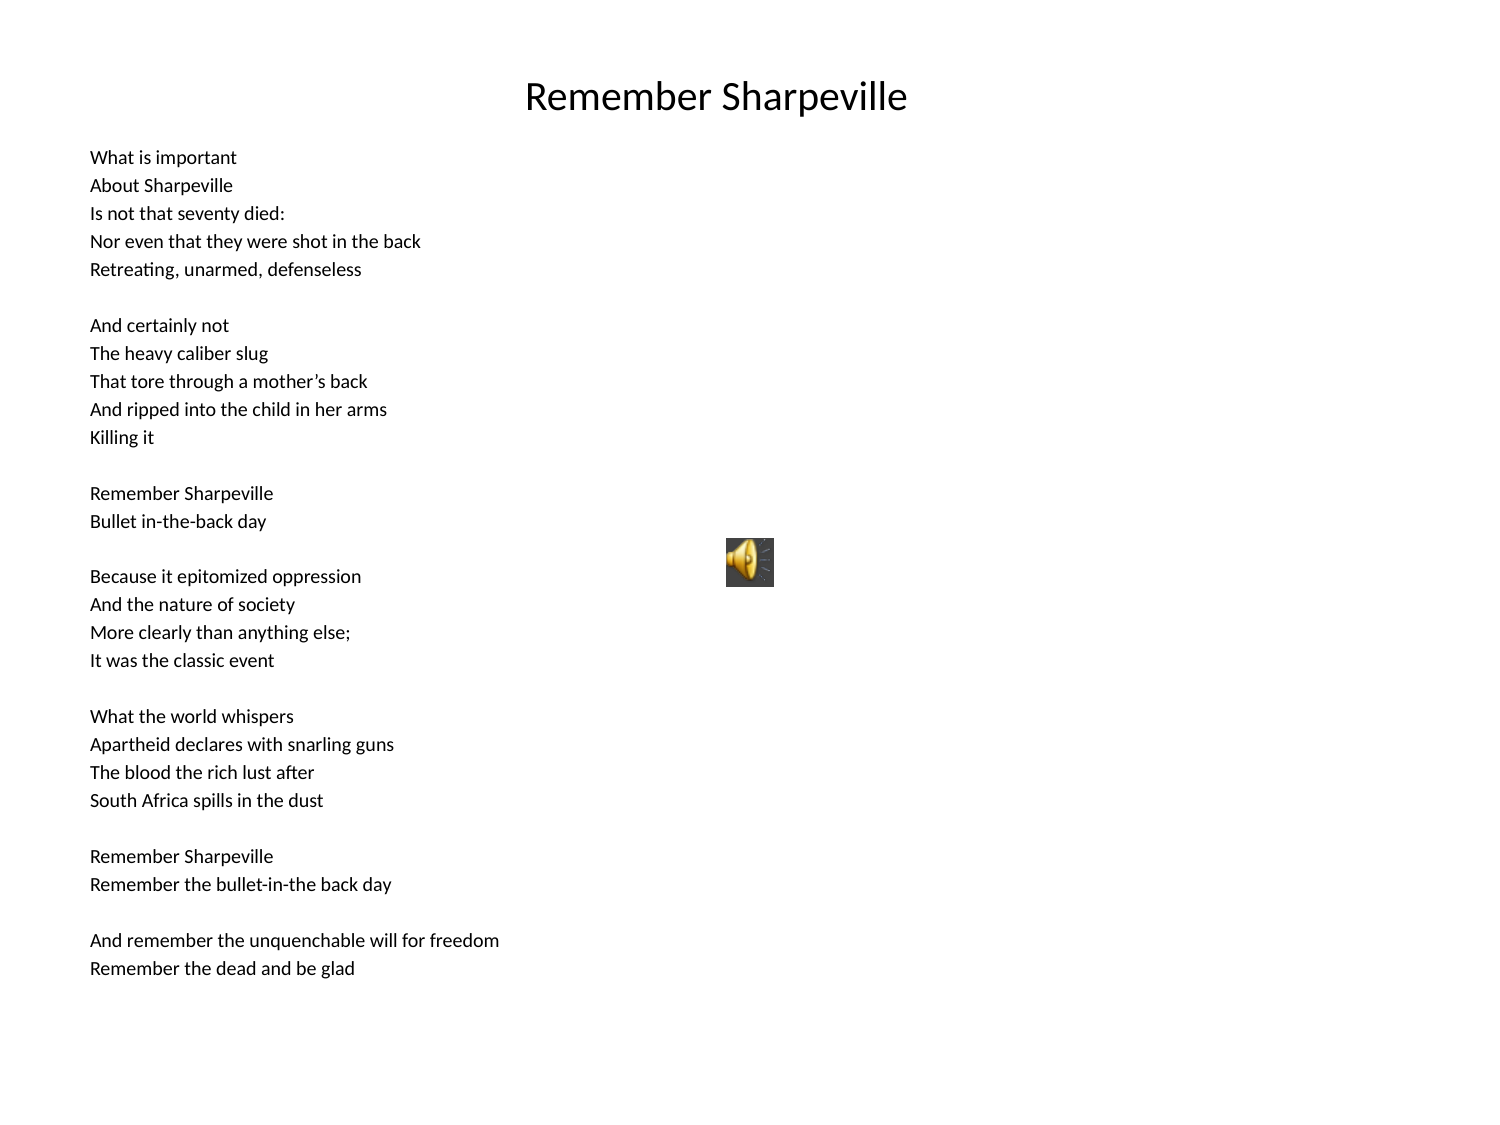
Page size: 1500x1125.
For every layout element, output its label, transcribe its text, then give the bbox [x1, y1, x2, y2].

title Remember Sharpeville [75, 0, 1425, 137]
list What is important About Sharpeville Is not that seventy died: Nor even that they were shot in the back Retreating, unarmed, defenseless And certainly not The heavy caliber slug That tore through a mother’s back And ripped into the child in her arms Killing it Remember Sharpeville Bullet in-the-back day Because it epitomized oppression And the nature of society More clearly than anything else; It was the classic event What the world whispers Apartheid declares with snarling guns The blood the rich lust after South Africa spills in the dust Remember Sharpeville Remember the bullet-in-the back day And remember the unquenchable will for freedom Remember the dead and be glad [75, 137, 1425, 1005]
picture [724, 537, 776, 588]
